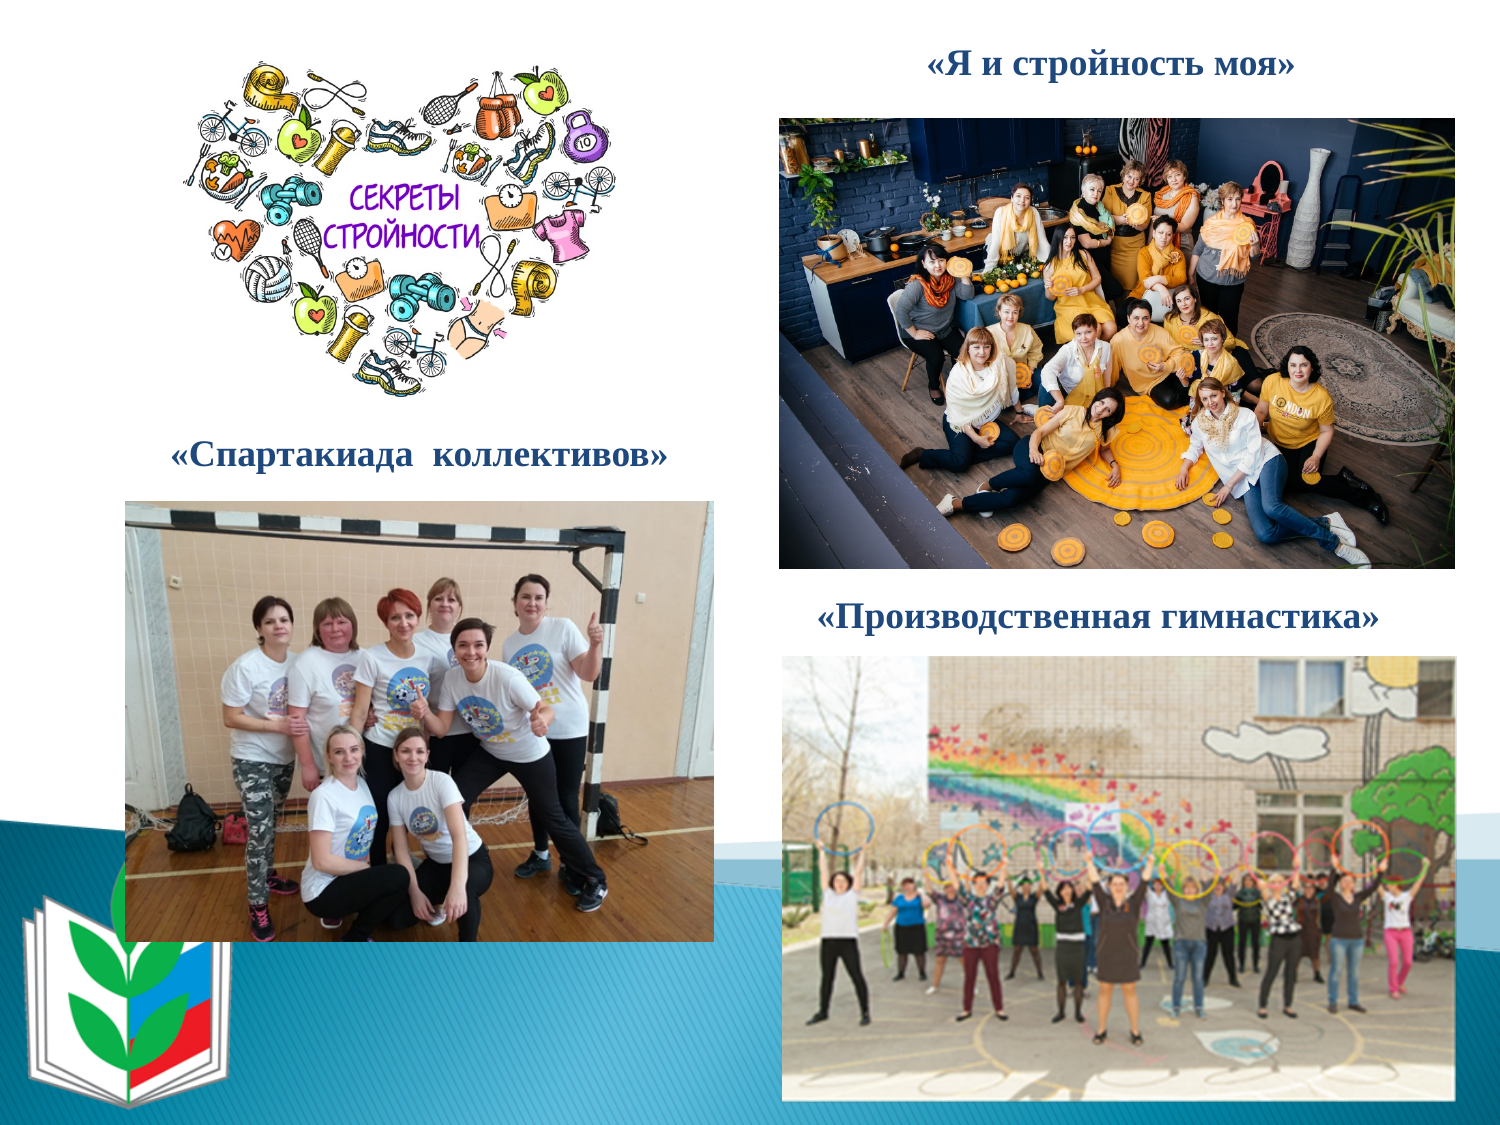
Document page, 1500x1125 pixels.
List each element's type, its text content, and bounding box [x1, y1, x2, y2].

text_box «Спартакиада коллективов» [59, 421, 774, 482]
text_box «Производственная гимнастика» [782, 583, 1415, 643]
picture [0, 0, 1500, 1125]
text_box «Я и стройность моя» [817, 30, 1405, 91]
